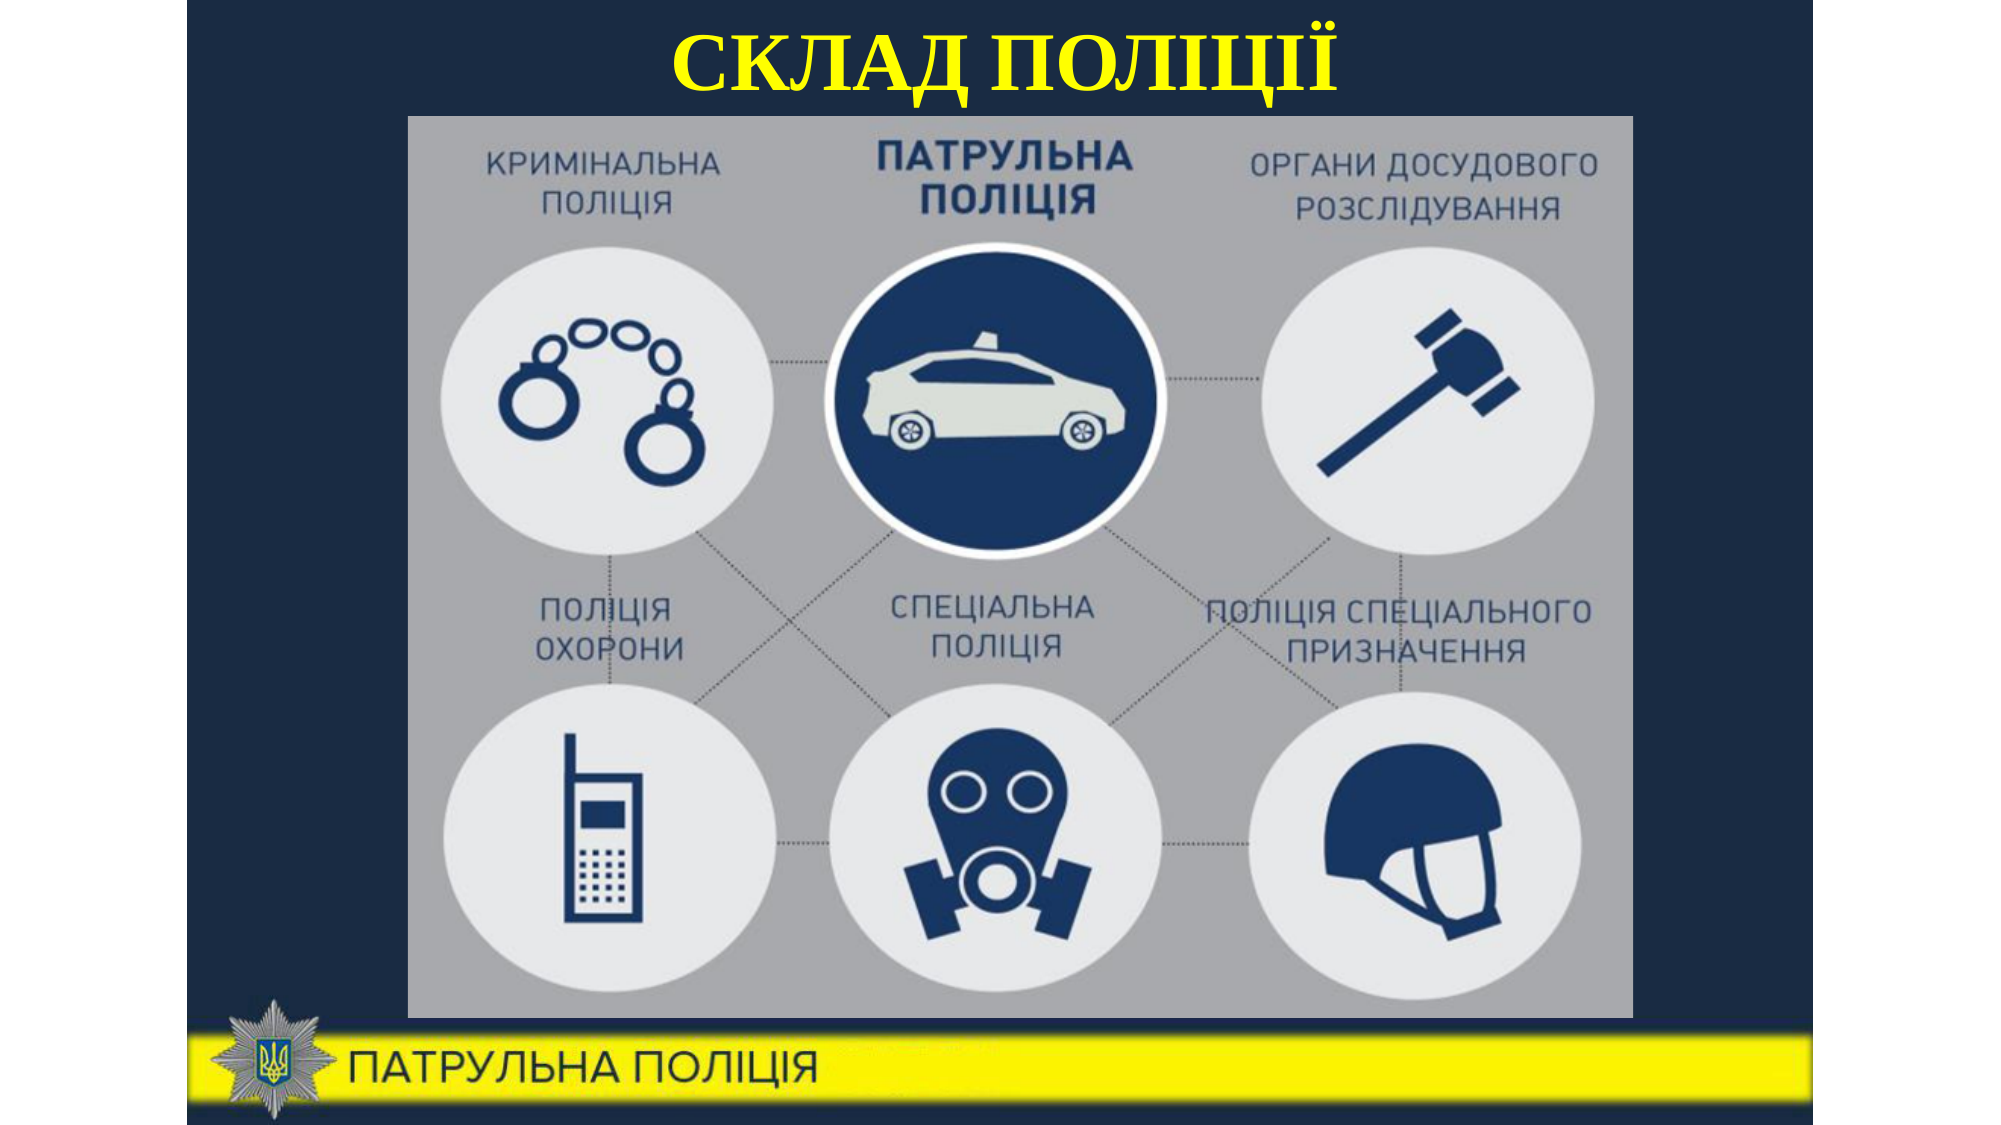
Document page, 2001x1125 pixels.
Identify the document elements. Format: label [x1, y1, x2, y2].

picture [187, 0, 1813, 1125]
